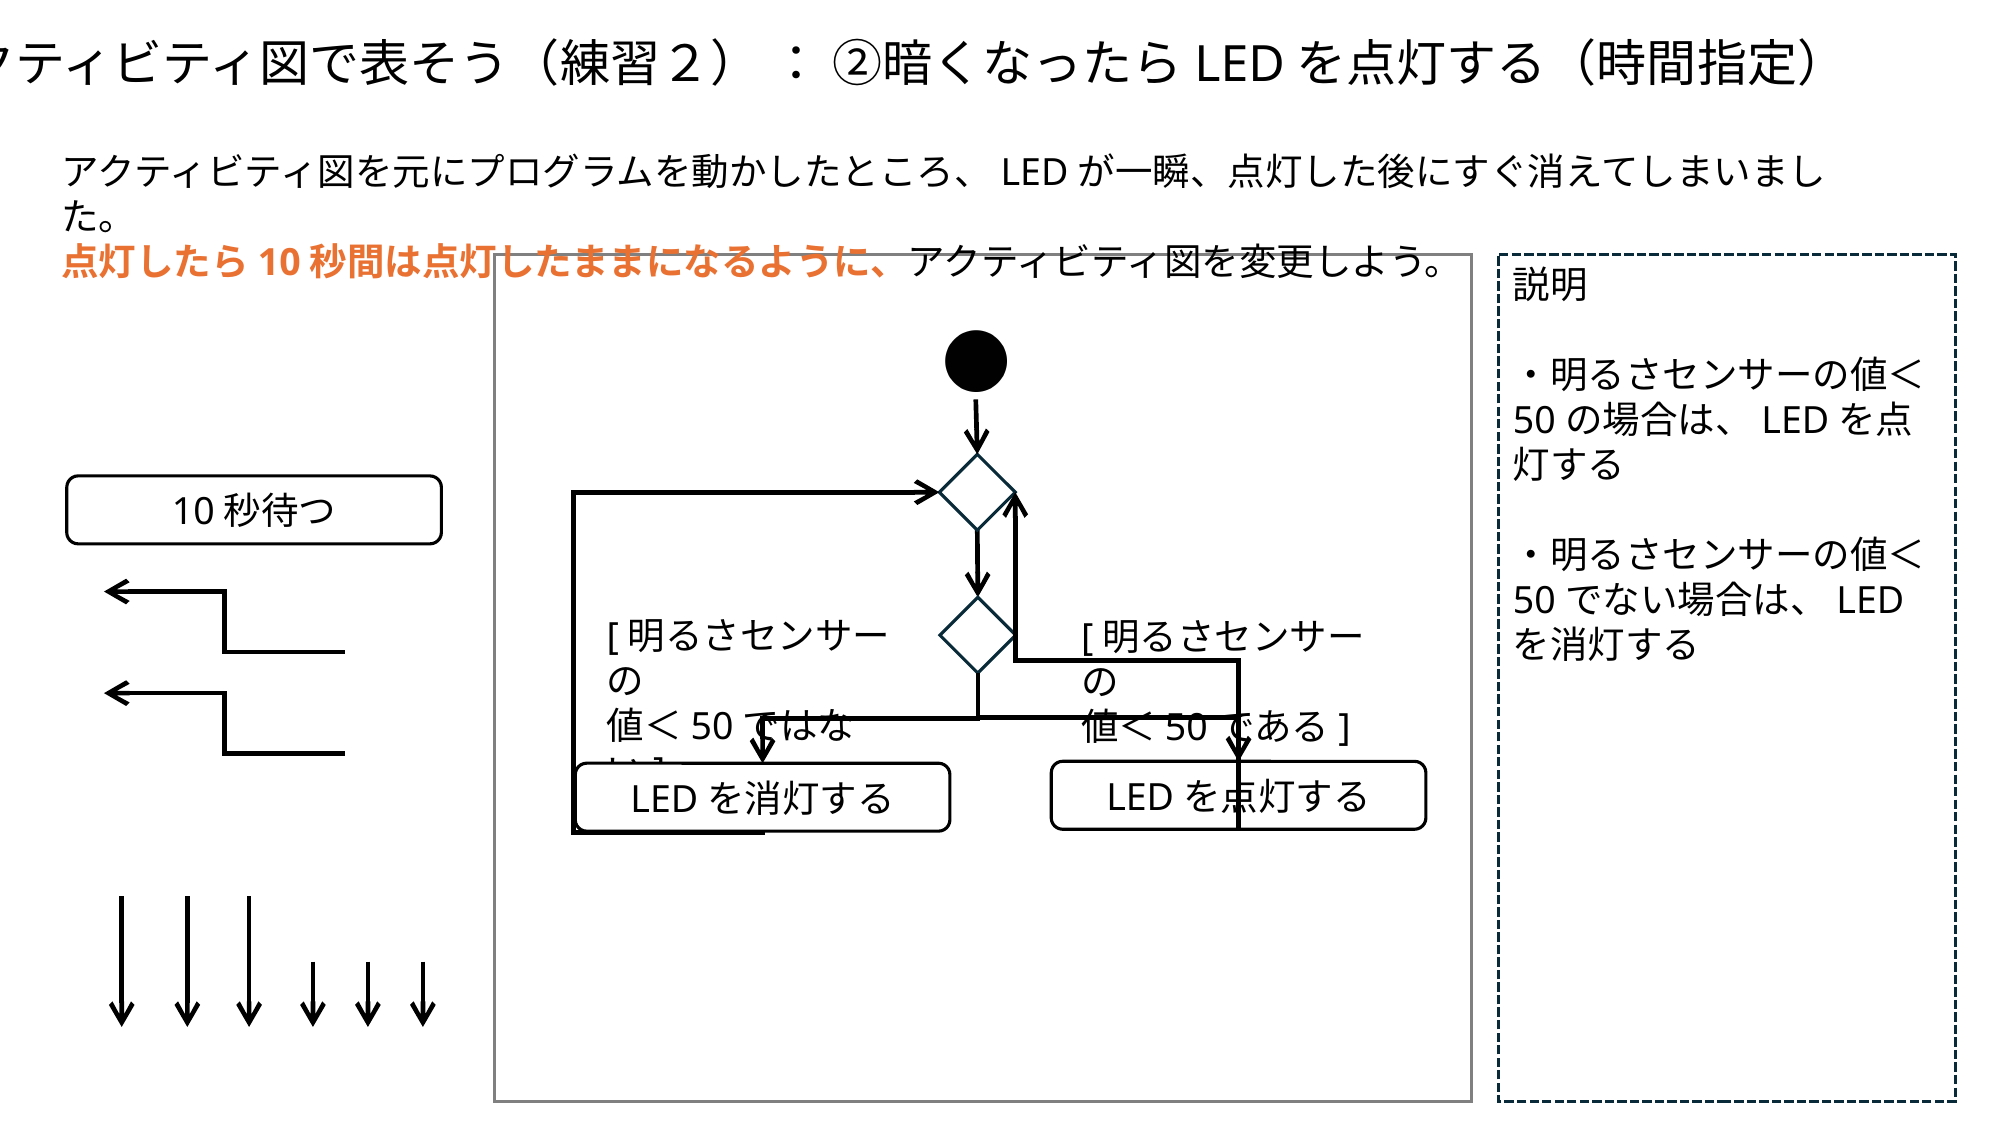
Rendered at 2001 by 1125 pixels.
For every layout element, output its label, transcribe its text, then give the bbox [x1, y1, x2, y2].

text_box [103, 591, 346, 653]
text_box LEDを点灯する [1153, 759, 1428, 831]
text_box LEDを消灯する [576, 761, 952, 833]
text_box 10秒待つ [65, 474, 443, 546]
text_box LEDを点灯する [1049, 773, 1063, 831]
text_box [957, 548, 1296, 773]
text_box アクティビティ図を元にプログラムを動かしたところ、LEDが一瞬、点灯した後にすぐ消えてしまいました。 点灯したら10秒間は点灯したままになるように、アクティビティ図を変更しよう。 [46, 140, 1850, 291]
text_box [1063, 773, 1153, 849]
text_box [938, 453, 1018, 532]
text_box [明るさセンサーの 値＜50である] [1296, 605, 1389, 755]
text_box [493, 291, 1473, 1103]
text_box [824, 751, 916, 827]
text_box アクティビティ図で表そう（練習２） ： ②暗くなったらLEDを点灯する（時間指定） [0, 23, 1862, 99]
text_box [103, 692, 346, 755]
text_box [明るさセンサーの 値＜50ではない] [591, 604, 760, 761]
text_box 説明 ・明るさセンサーの値＜50の場合は、LEDを点灯する ・明るさセンサーの値＜50でない場合は、LEDを消灯する [1497, 253, 1957, 1103]
picture [936, 322, 1015, 400]
text_box [明るさセンサーの 値＜50ではない] [765, 751, 824, 761]
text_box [680, 572, 957, 751]
